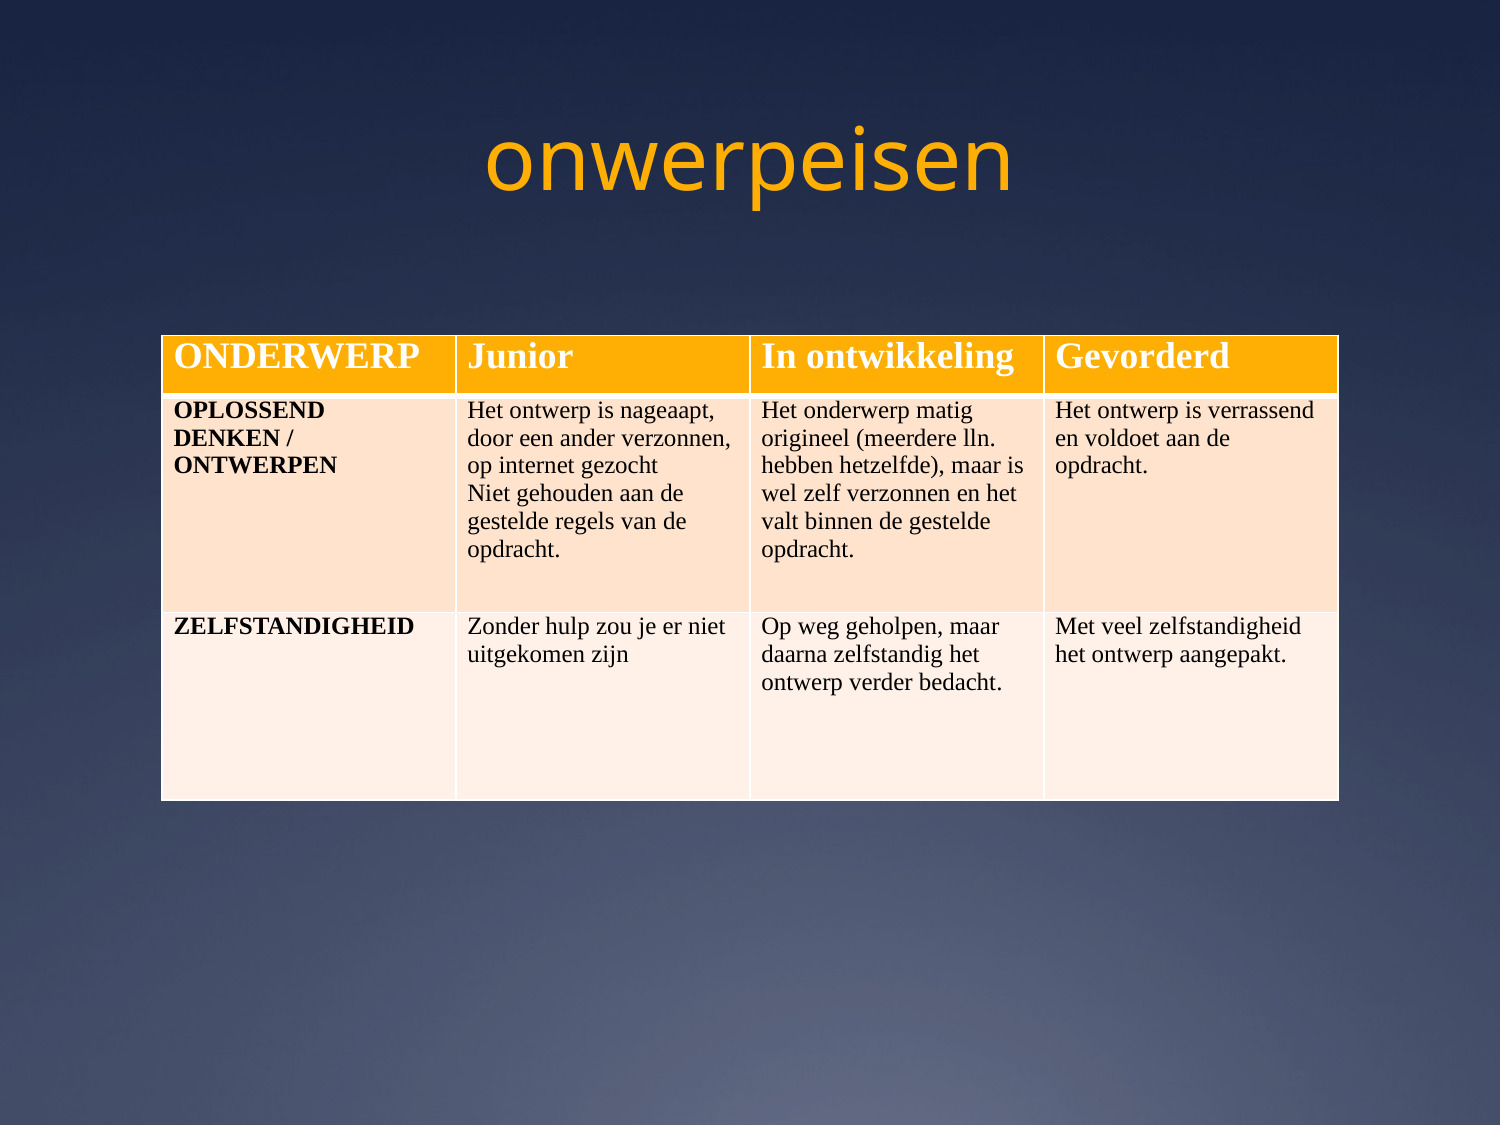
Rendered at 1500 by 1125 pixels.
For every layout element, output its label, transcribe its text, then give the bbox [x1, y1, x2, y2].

table_cell Zonder hulp zou je er niet uitgekomen zijn [457, 613, 749, 799]
table_header Junior [457, 336, 749, 393]
title onwerpeisen [100, 95, 1400, 225]
table_cell OPLOSSEND DENKEN / ONTWERPEN [163, 399, 455, 612]
table_header Gevorderd [1045, 336, 1337, 393]
table_cell Met veel zelfstandigheid het ontwerp aangepakt. [1045, 613, 1337, 799]
table_header In ontwikkeling [751, 336, 1043, 393]
table_cell Op weg geholpen, maar daarna zelfstandig het ontwerp verder bedacht. [751, 613, 1043, 799]
table_cell ZELFSTANDIGHEID [163, 613, 455, 799]
table_header ONDERWERP [163, 336, 455, 393]
table_cell Het onderwerp matig origineel (meerdere lln. hebben hetzelfde), maar is wel zelf verzonnen en het valt binnen de gestelde opdracht. [751, 399, 1043, 612]
table_cell Het ontwerp is nageaapt, door een ander verzonnen, op internet gezocht Niet gehouden aan de gestelde regels van de opdracht. [457, 399, 749, 612]
table_cell Het ontwerp is verrassend en voldoet aan de opdracht. [1045, 399, 1337, 612]
